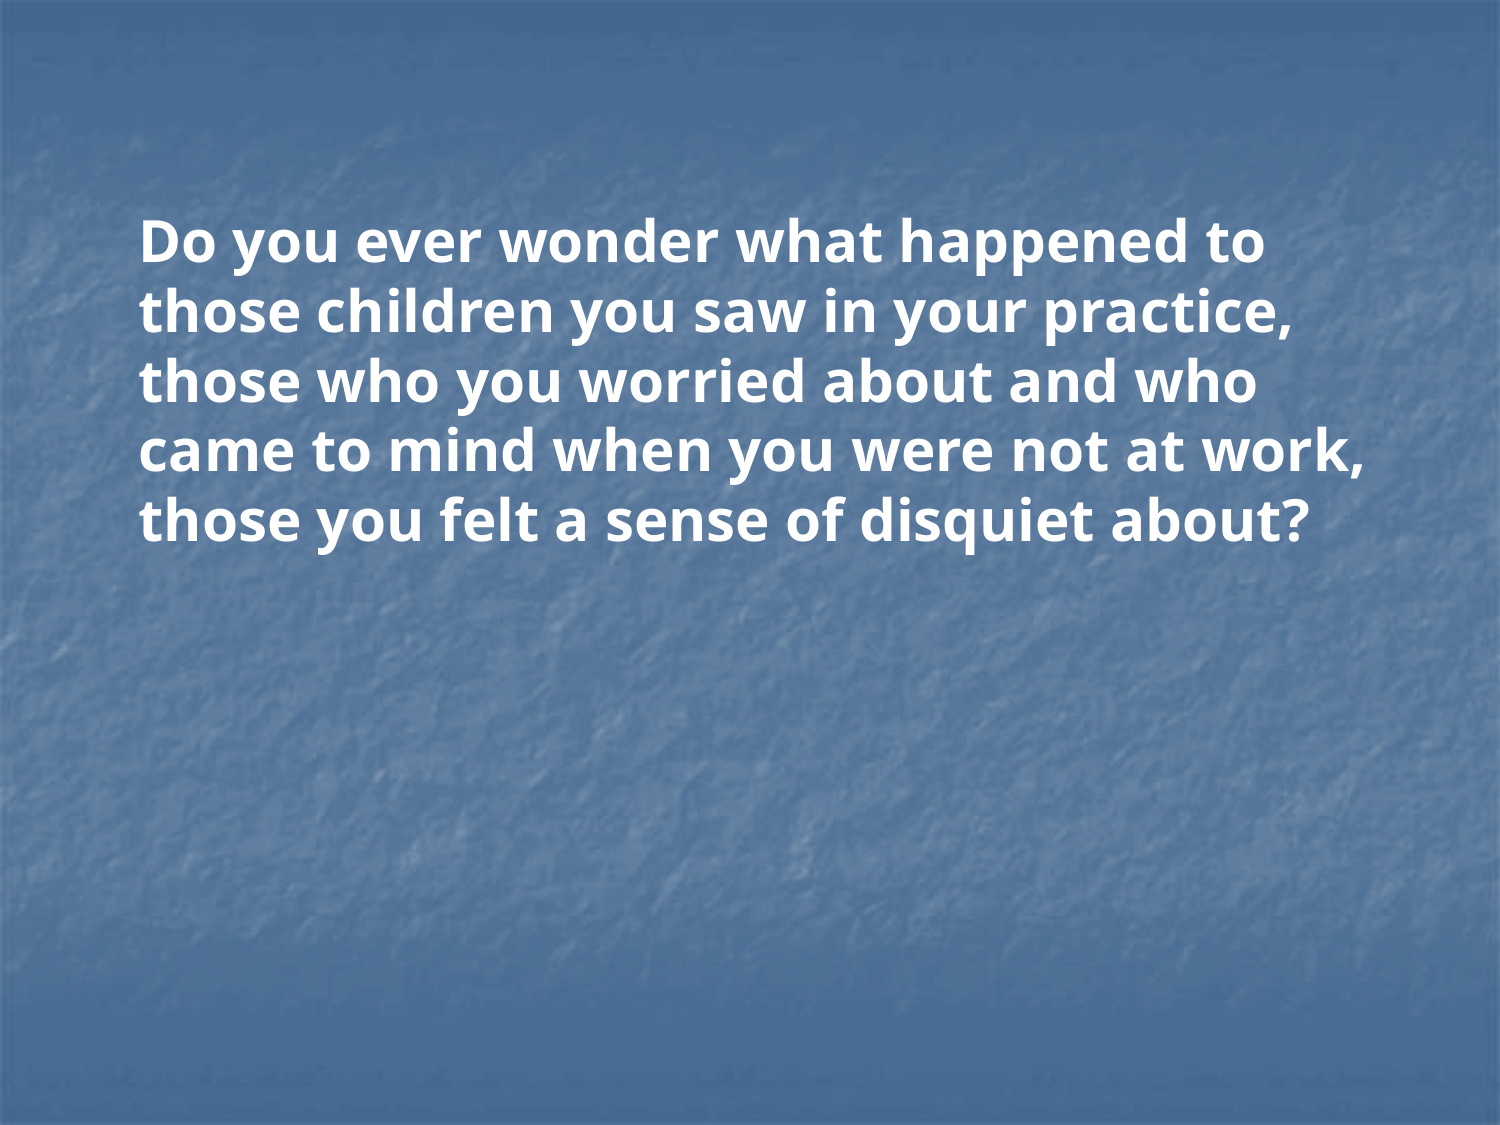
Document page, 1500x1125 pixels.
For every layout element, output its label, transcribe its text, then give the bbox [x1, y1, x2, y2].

text_box Do you ever wonder what happened to those children you saw in your practice, those who you worried about and who came to mind when you were not at work, those you felt a sense of disquiet about? [123, 196, 1388, 561]
